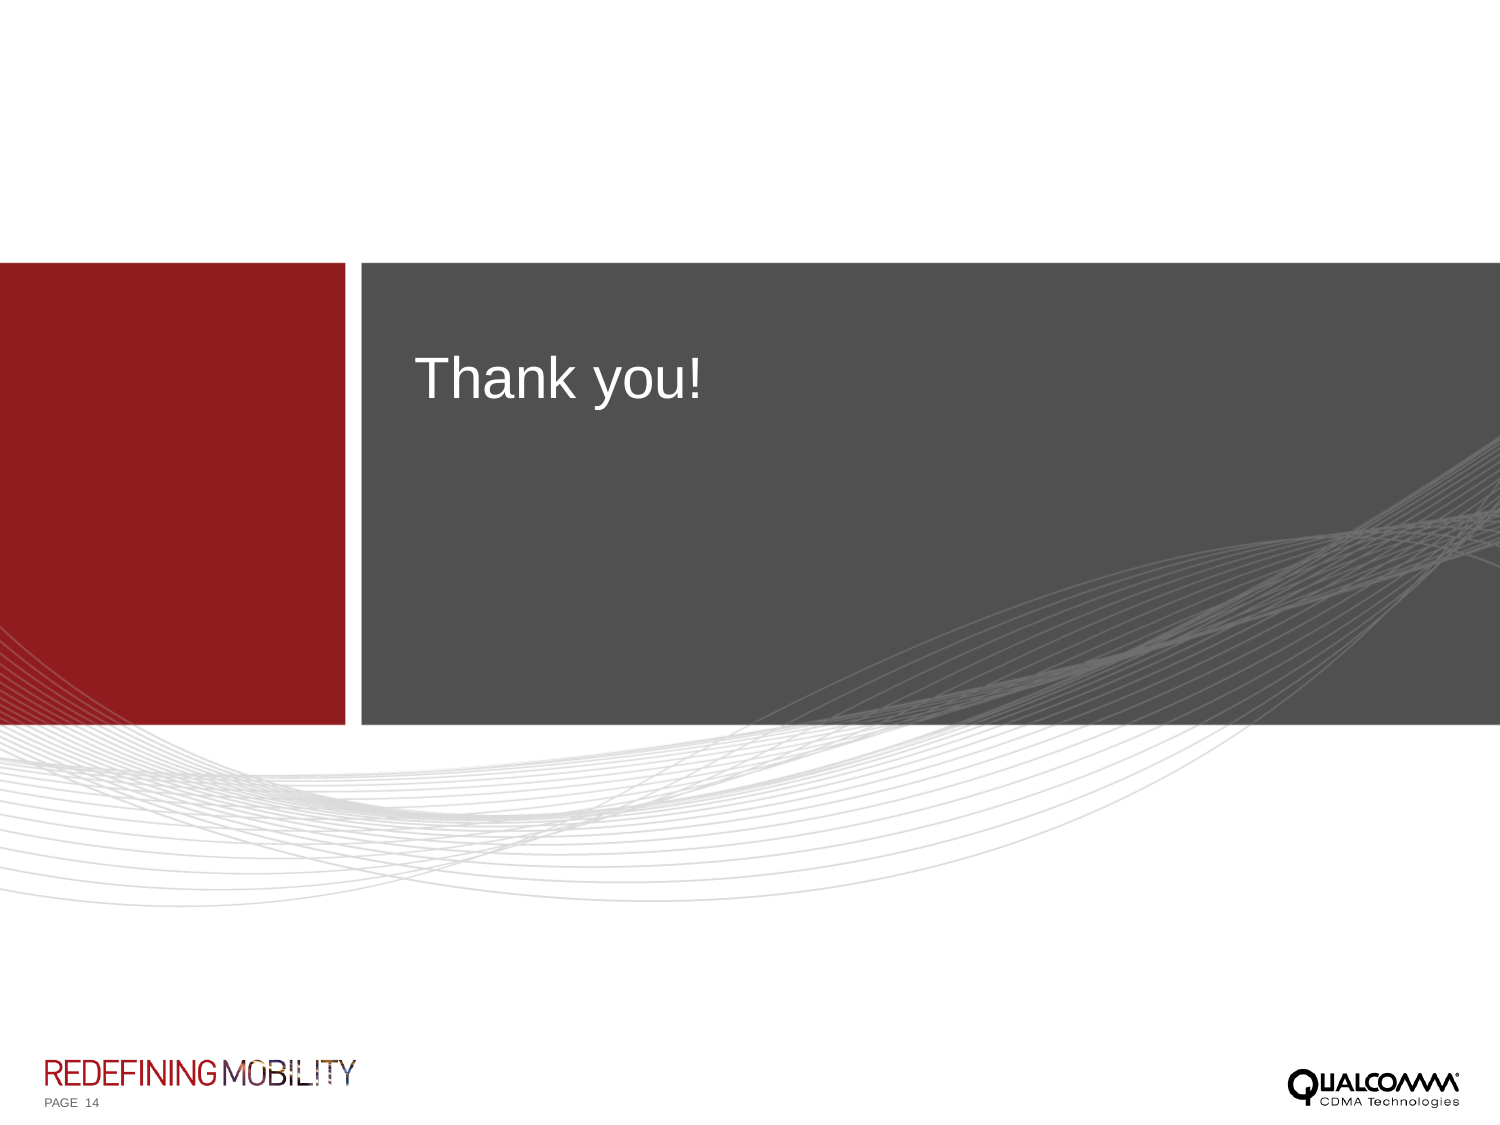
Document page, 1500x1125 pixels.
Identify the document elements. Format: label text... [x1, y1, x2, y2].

list Thank you! [399, 337, 1188, 538]
picture [0, 187, 1500, 938]
picture [30, 1048, 366, 1098]
